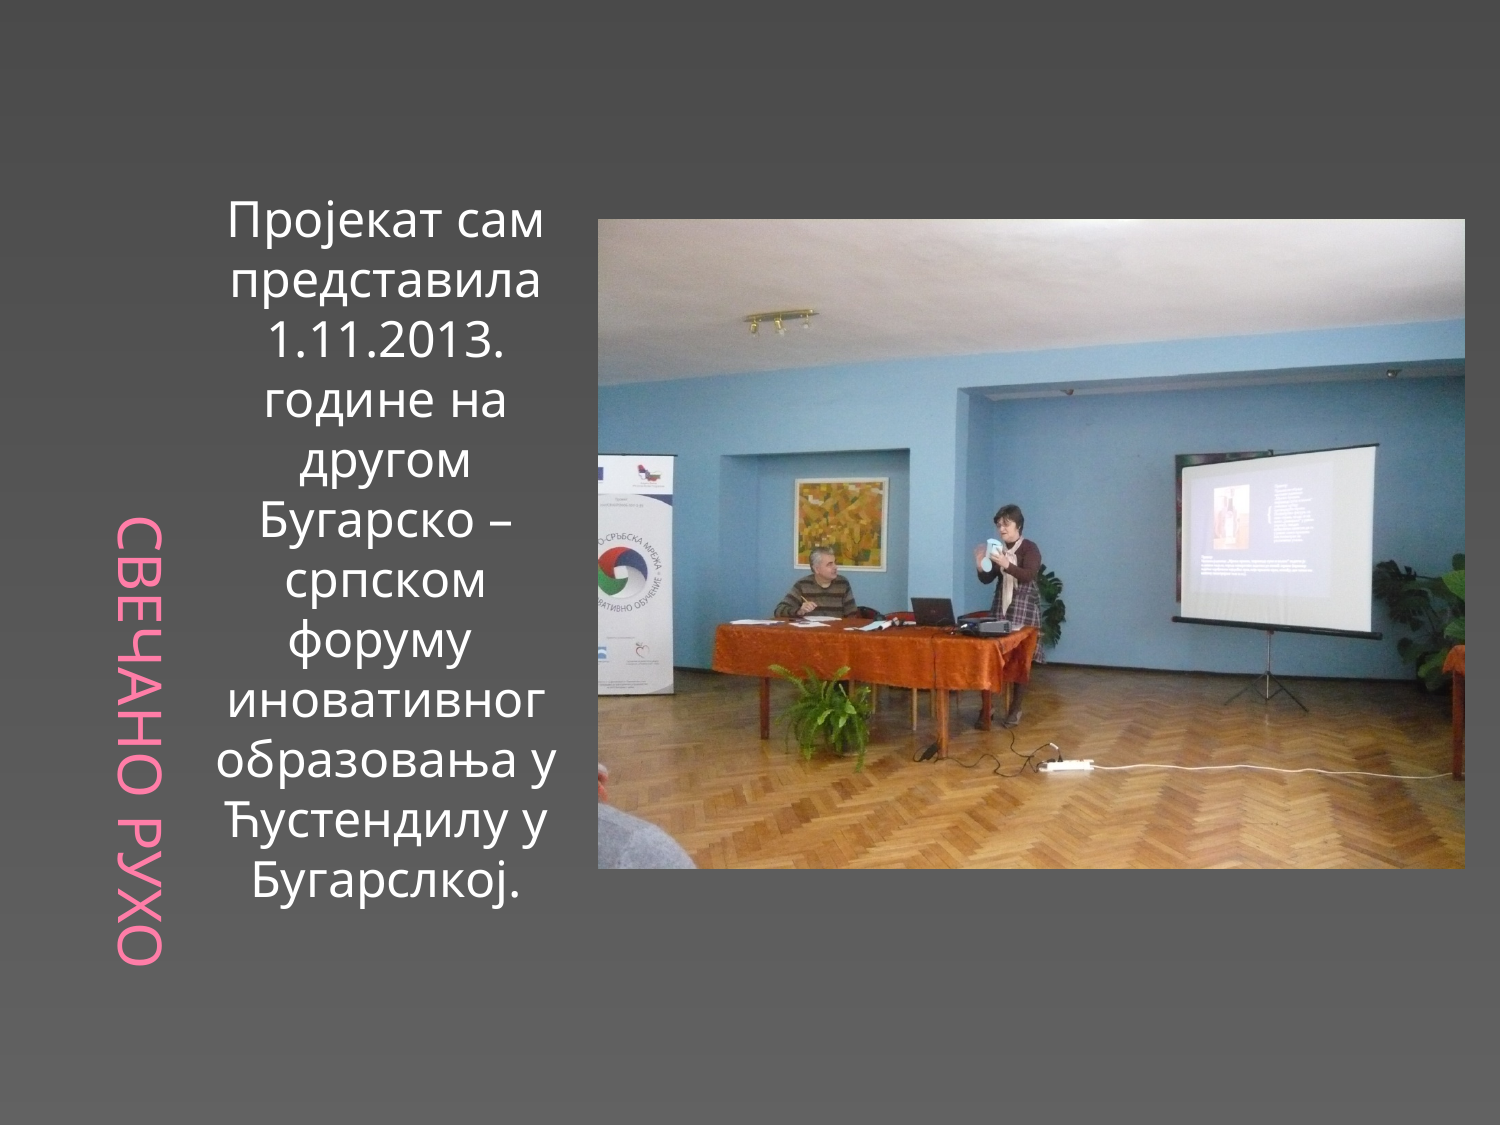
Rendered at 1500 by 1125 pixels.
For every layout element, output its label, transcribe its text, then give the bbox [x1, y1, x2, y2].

title Свечано рухо [36, 60, 186, 1036]
list Пројекат сам представила 1.11.2013. године на другом Бугарско – српском форуму иновативног образовања у Ћустендилу у Бугарслкој. [186, 60, 587, 1036]
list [598, 218, 1465, 869]
